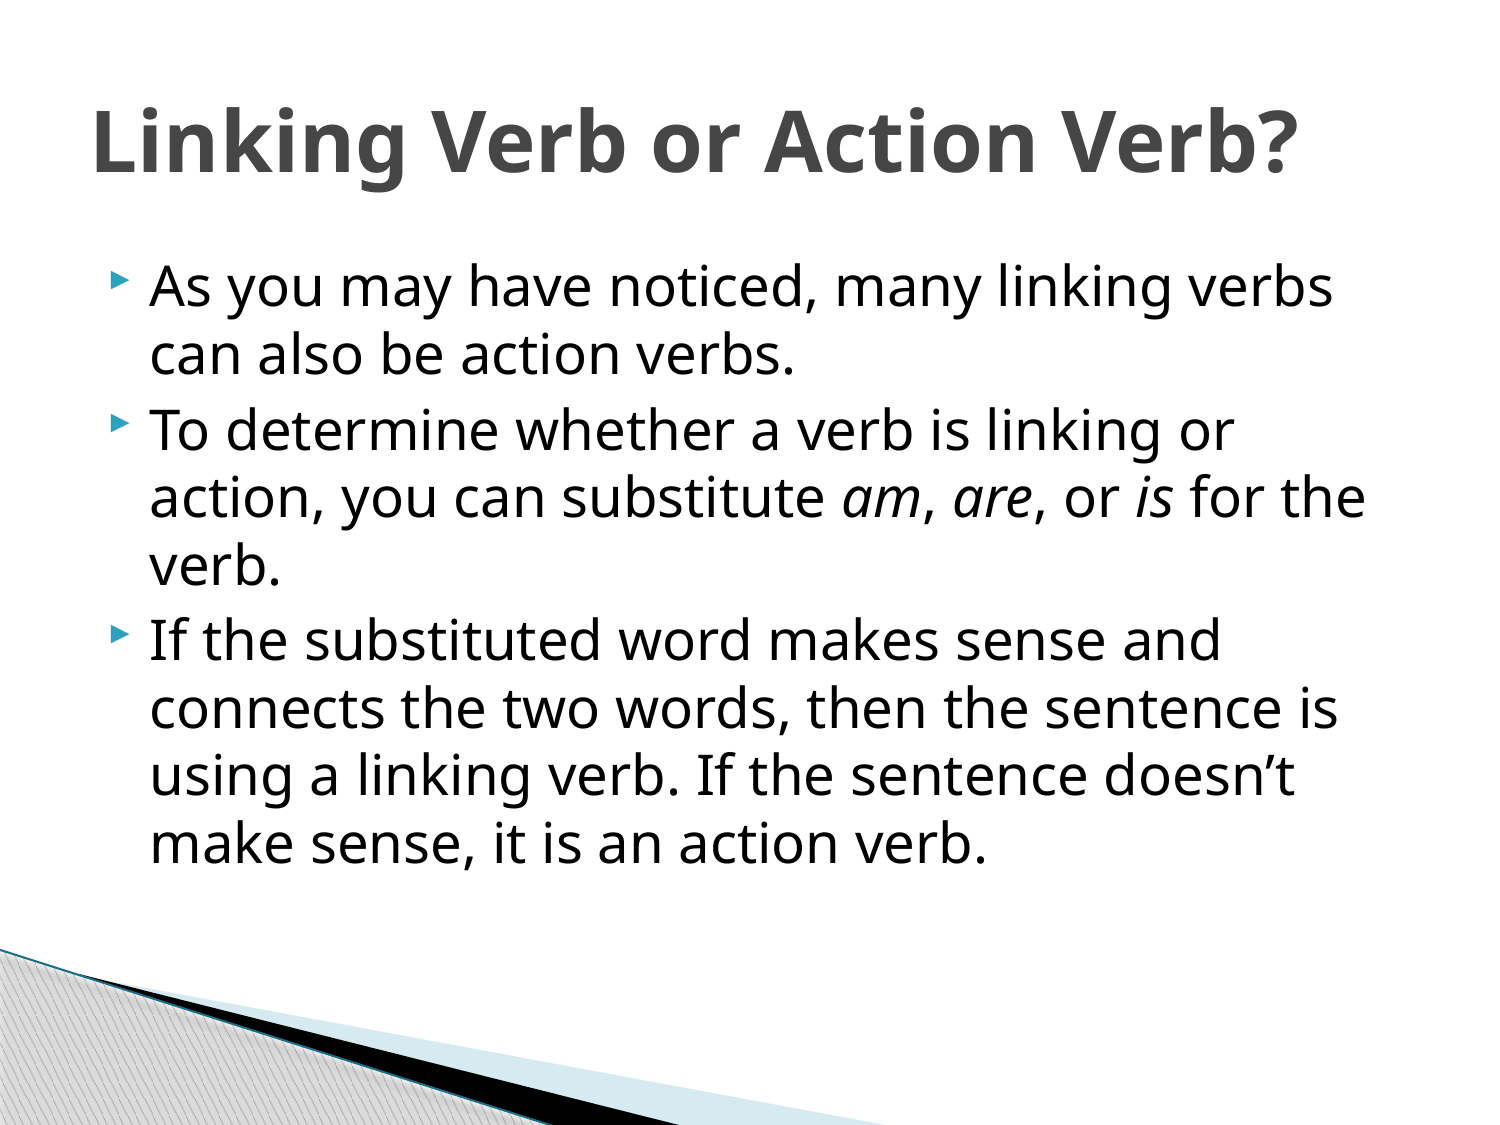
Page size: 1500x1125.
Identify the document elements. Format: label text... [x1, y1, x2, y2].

title Linking Verb or Action Verb? [75, 45, 1425, 233]
list As you may have noticed, many linking verbs can also be action verbs. To determine whether a verb is linking or action, you can substitute am, are, or is for the verb. If the substituted word makes sense and connects the two words, then the sentence is using a linking verb. If the sentence doesn’t make sense, it is an action verb. [75, 243, 1425, 986]
